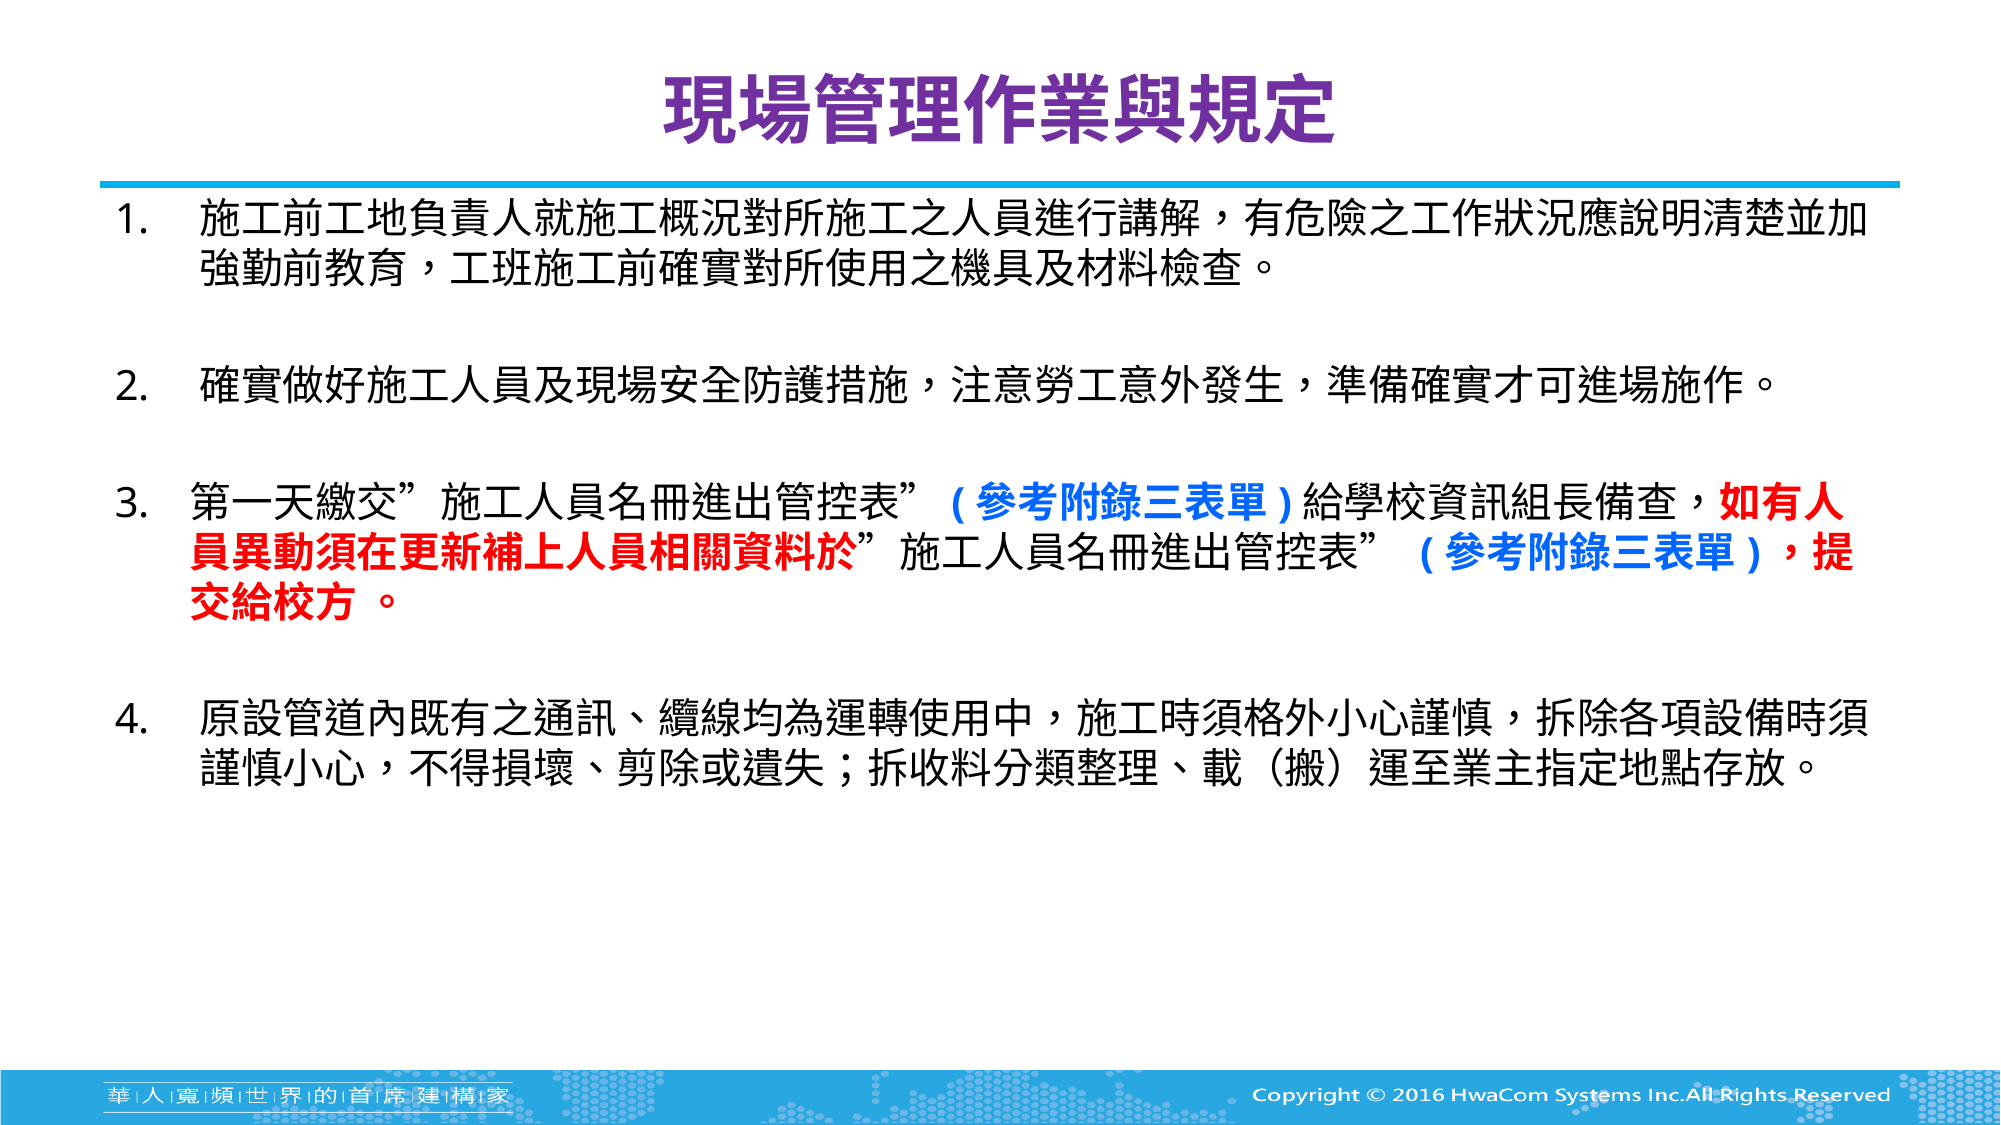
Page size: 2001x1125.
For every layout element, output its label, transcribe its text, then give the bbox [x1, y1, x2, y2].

title 現場管理作業與規定 [99, 45, 1900, 171]
list 施工前工地負責人就施工概況對所施工之人員進行講解，有危險之工作狀況應說明清楚並加強勤前教育，工班施工前確實對所使用之機具及材料檢查。 確實做好施工人員及現場安全防護措施，注意勞工意外發生，準備確實才可進場施作。 第一天繳交”施工人員名冊進出管控表”(參考附錄三表單)給學校資訊組長備查，如有人員異動須在更新補上人員相關資料於”施工人員名冊進出管控表” (參考附錄三表單)，提交給校方 。 原設管道內既有之通訊、纜線均為運轉使用中，施工時須格外小心謹慎，拆除各項設備時須謹慎小心，不得損壞、剪除或遺失；拆收料分類整理、載（搬）運至業主指定地點存放。 [99, 184, 1900, 1057]
picture [0, 1070, 2000, 1125]
